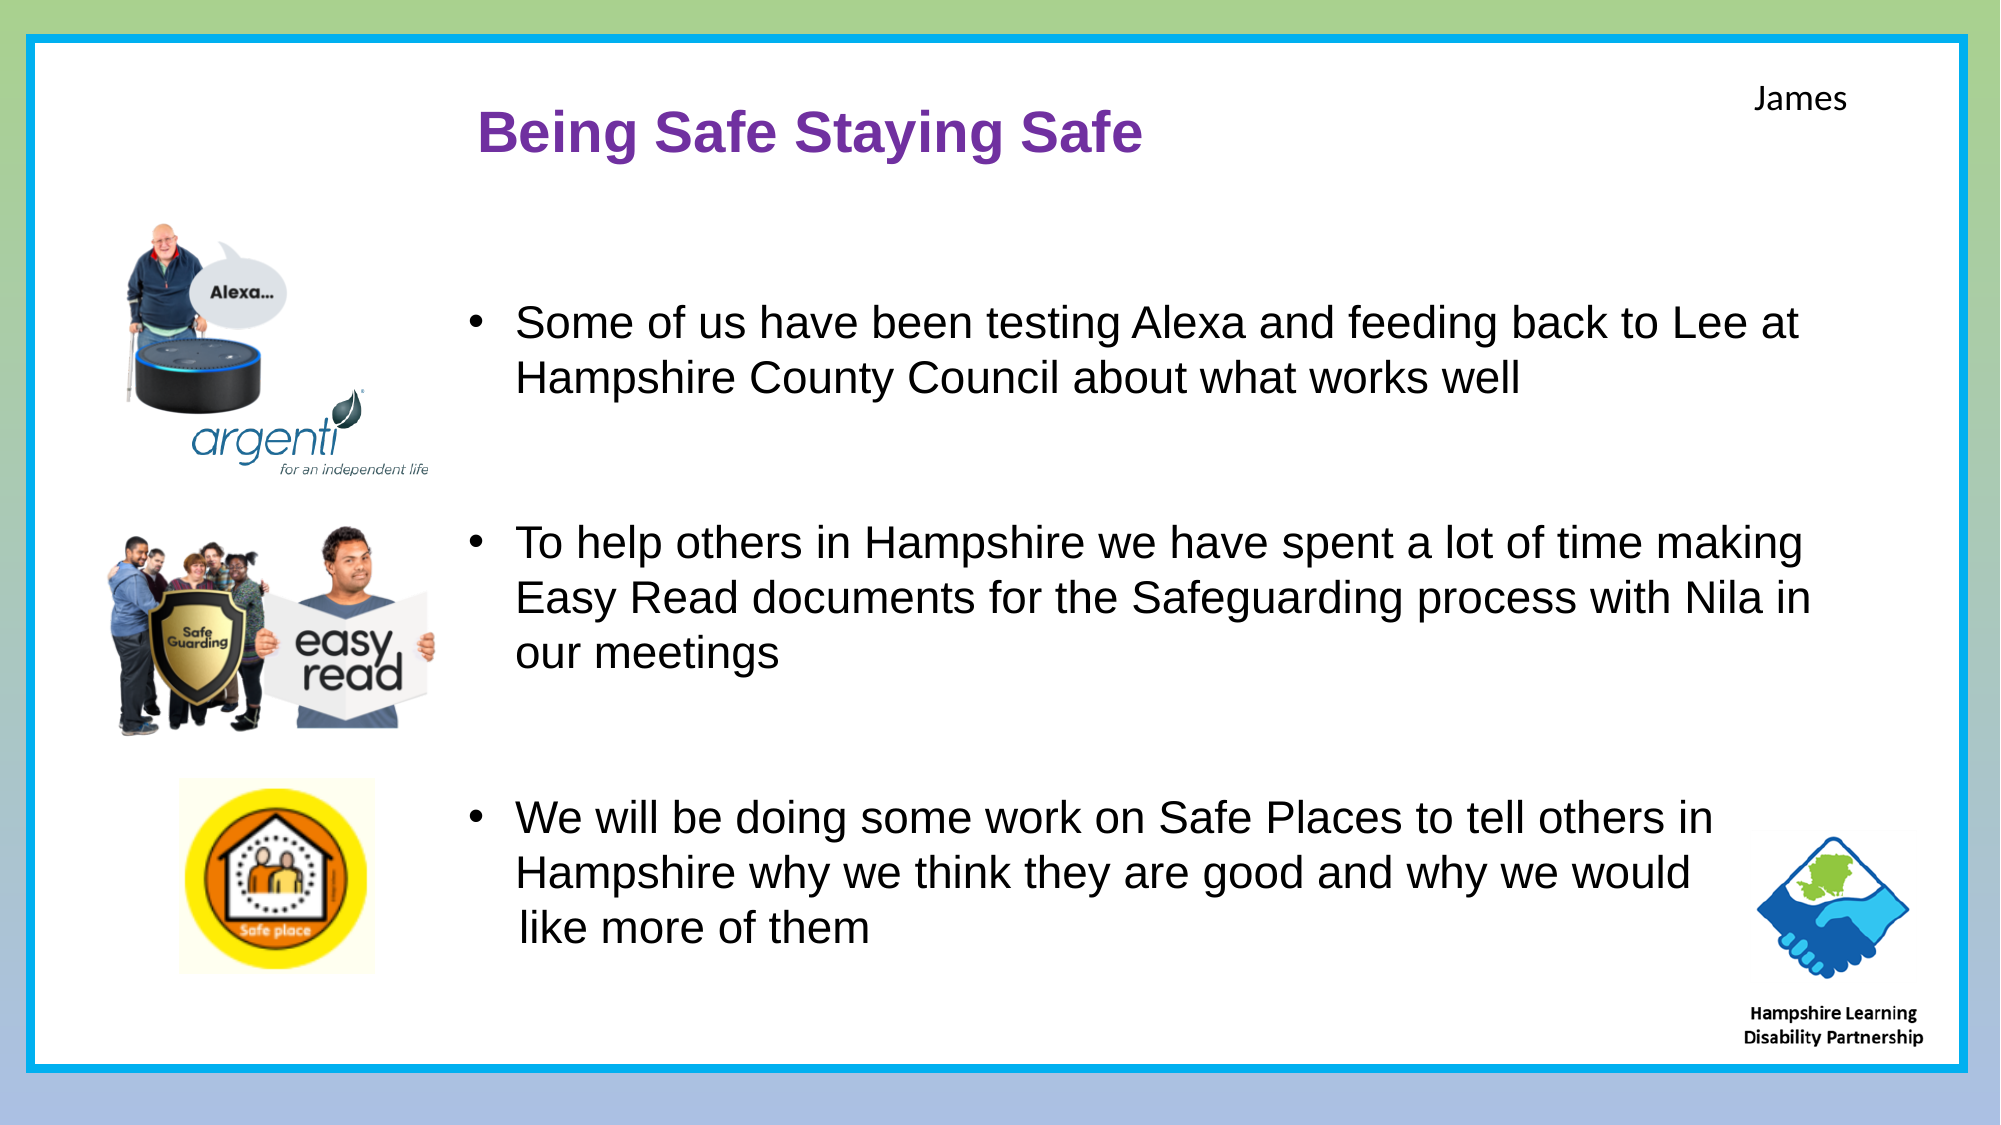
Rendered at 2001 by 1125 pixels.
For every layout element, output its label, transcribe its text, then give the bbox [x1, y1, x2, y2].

text_box Some of us have been testing Alexa and feeding back to Lee at Hampshire County Council about what works well To help others in Hampshire we have spent a lot of time making Easy Read documents for the Safeguarding process with Nila in our meetings We will be doing some work on Safe Places to tell others in Hampshire why we think they are good and why we would like more of them [453, 230, 1871, 1016]
picture [1703, 830, 1958, 1061]
picture [95, 218, 428, 476]
text_box James [1653, 66, 1871, 126]
picture [179, 778, 375, 974]
picture [89, 523, 450, 740]
text_box Being Safe Staying Safe [413, 86, 1946, 172]
text_box [29, 38, 1965, 1070]
